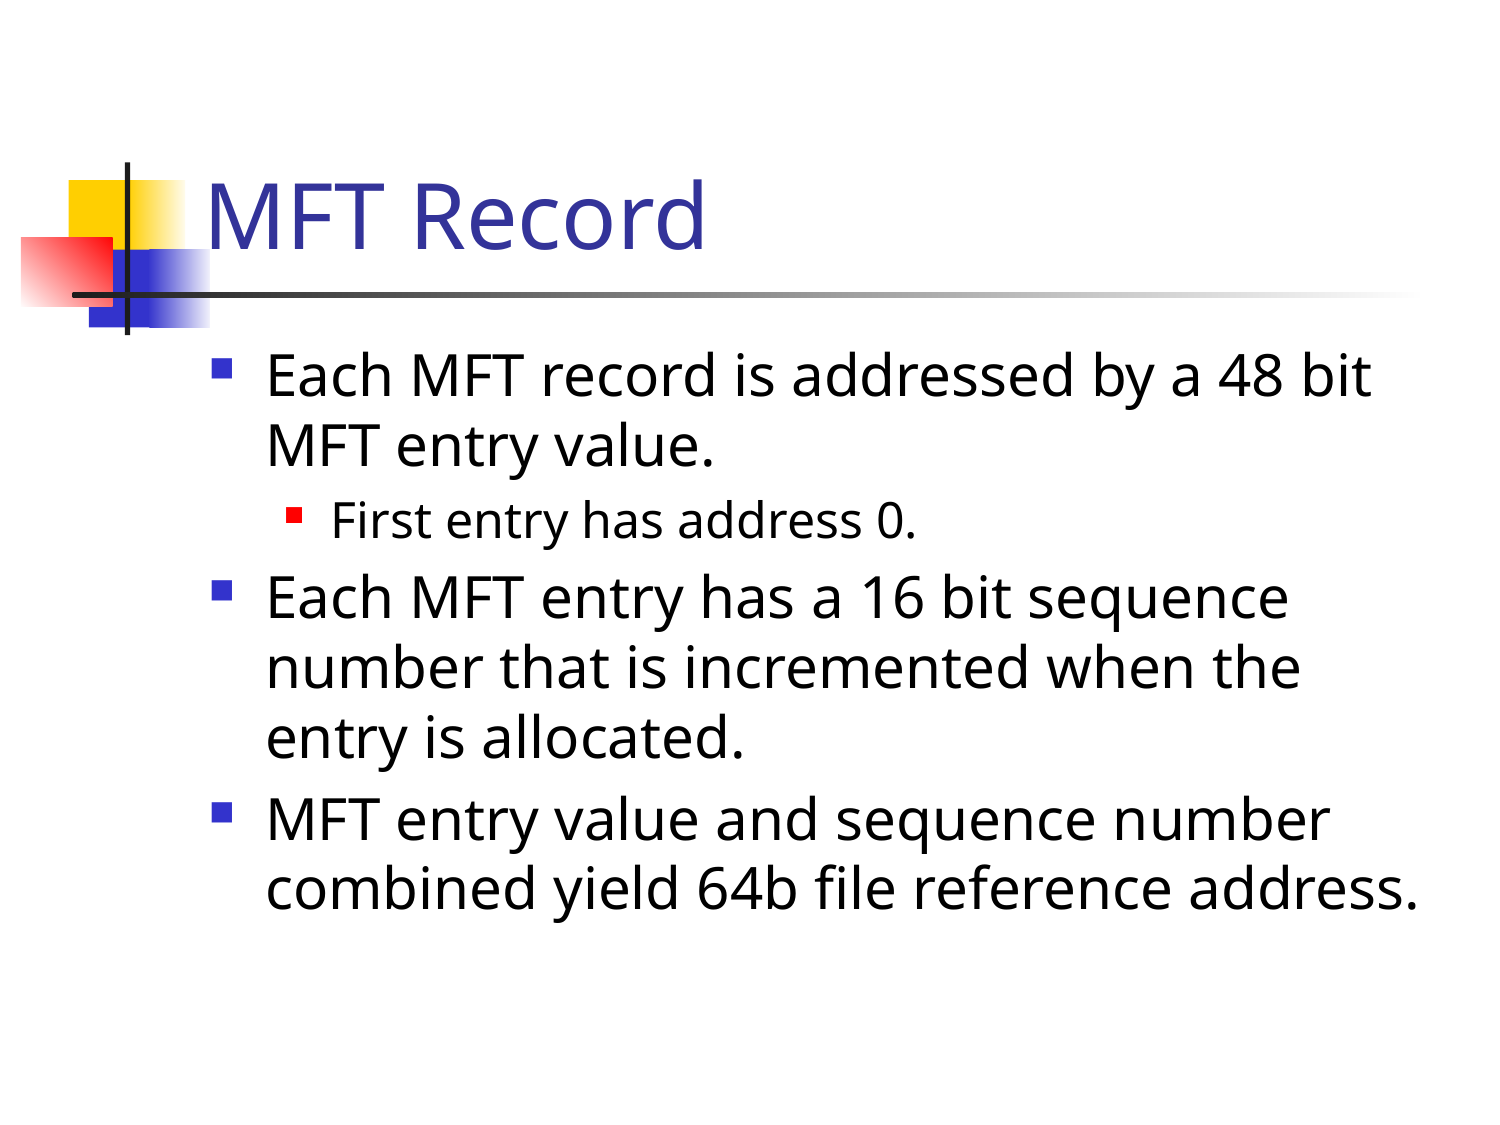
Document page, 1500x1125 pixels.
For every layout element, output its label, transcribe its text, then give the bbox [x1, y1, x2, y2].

list Each MFT record is addressed by a 48 bit MFT entry value. First entry has address 0. Each MFT entry has a 16 bit sequence number that is incremented when the entry is allocated. MFT entry value and sequence number combined yield 64b file reference address. [193, 330, 1470, 1007]
title MFT Record [188, 34, 1468, 276]
